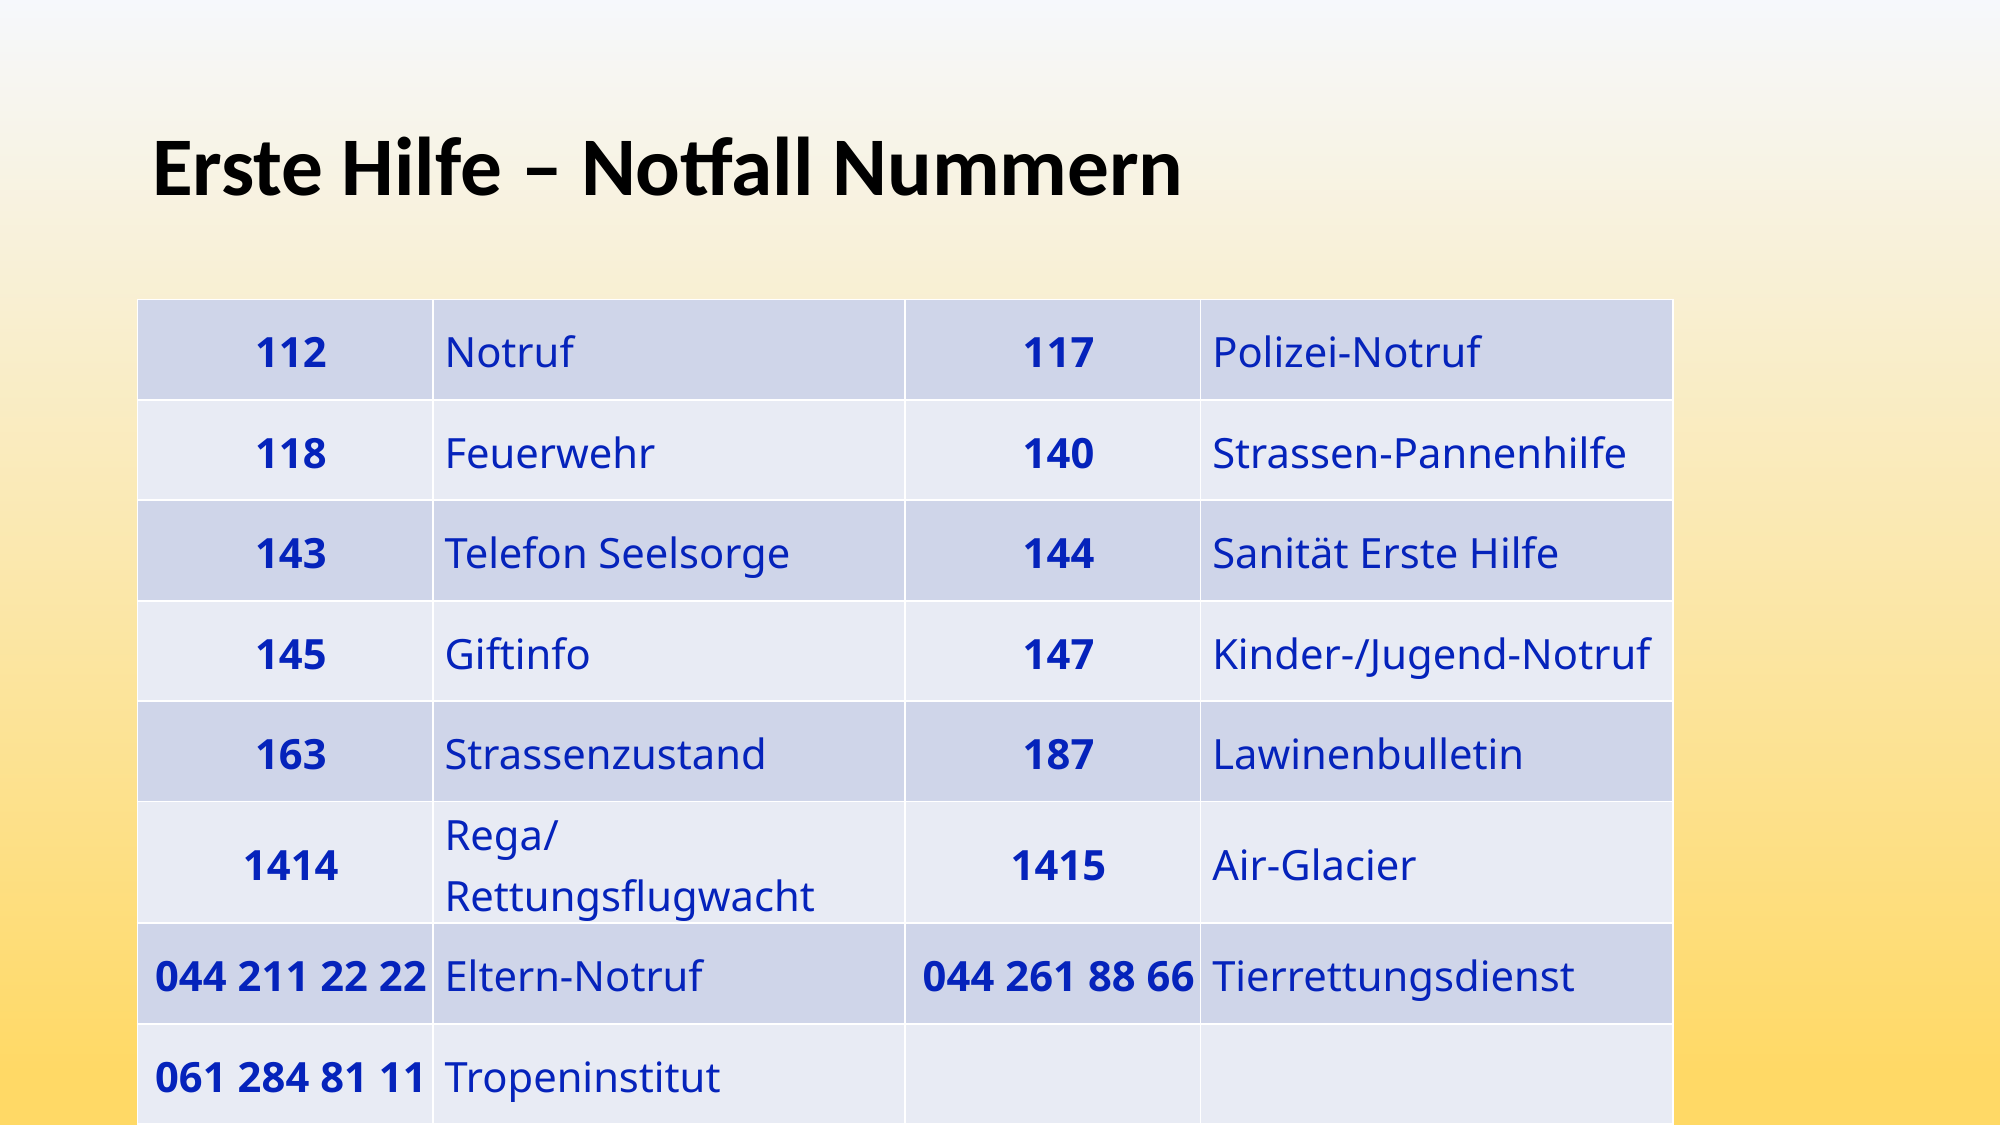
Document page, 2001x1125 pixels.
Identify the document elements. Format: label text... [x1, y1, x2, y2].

table_cell 061 284 81 11 [138, 1025, 432, 1123]
table_cell Eltern-Notruf [434, 924, 904, 1023]
table_cell Sanität Erste Hilfe [1201, 501, 1672, 600]
table_cell Feuerwehr [434, 401, 904, 499]
table_cell 140 [906, 401, 1200, 499]
table_cell Rega/Rettungsflugwacht [434, 802, 904, 922]
table_cell Strassenzustand [434, 702, 904, 801]
title Erste Hilfe – Notfall Nummern [137, 59, 1863, 278]
table_cell 143 [138, 501, 432, 600]
table_header Notruf [434, 300, 904, 399]
table_cell 187 [906, 702, 1200, 801]
table_cell 144 [906, 501, 1200, 600]
table_cell Strassen-Pannenhilfe [1201, 401, 1672, 499]
table_cell Giftinfo [434, 602, 904, 700]
table_cell Tropeninstitut [434, 1025, 904, 1123]
table_header 117 [906, 300, 1200, 399]
table_cell 118 [138, 401, 432, 499]
table_cell [1201, 1025, 1672, 1123]
table_cell Telefon Seelsorge [434, 501, 904, 600]
table_header Polizei-Notruf [1201, 300, 1672, 399]
table_cell Kinder-/Jugend-Notruf [1201, 602, 1672, 700]
table_cell 1415 [906, 802, 1200, 922]
table_cell 163 [138, 702, 432, 801]
table_cell [906, 1025, 1200, 1123]
table_cell 145 [138, 602, 432, 700]
table_header 112 [138, 300, 432, 399]
table_cell Tierrettungsdienst [1201, 924, 1672, 1023]
table_cell 044 261 88 66 [906, 924, 1200, 1023]
table_cell 147 [906, 602, 1200, 700]
table_cell 1414 [138, 802, 432, 922]
table_cell Air-Glacier [1201, 802, 1672, 922]
table_cell Lawinenbulletin [1201, 702, 1672, 801]
table_cell 044 211 22 22 [138, 924, 432, 1023]
